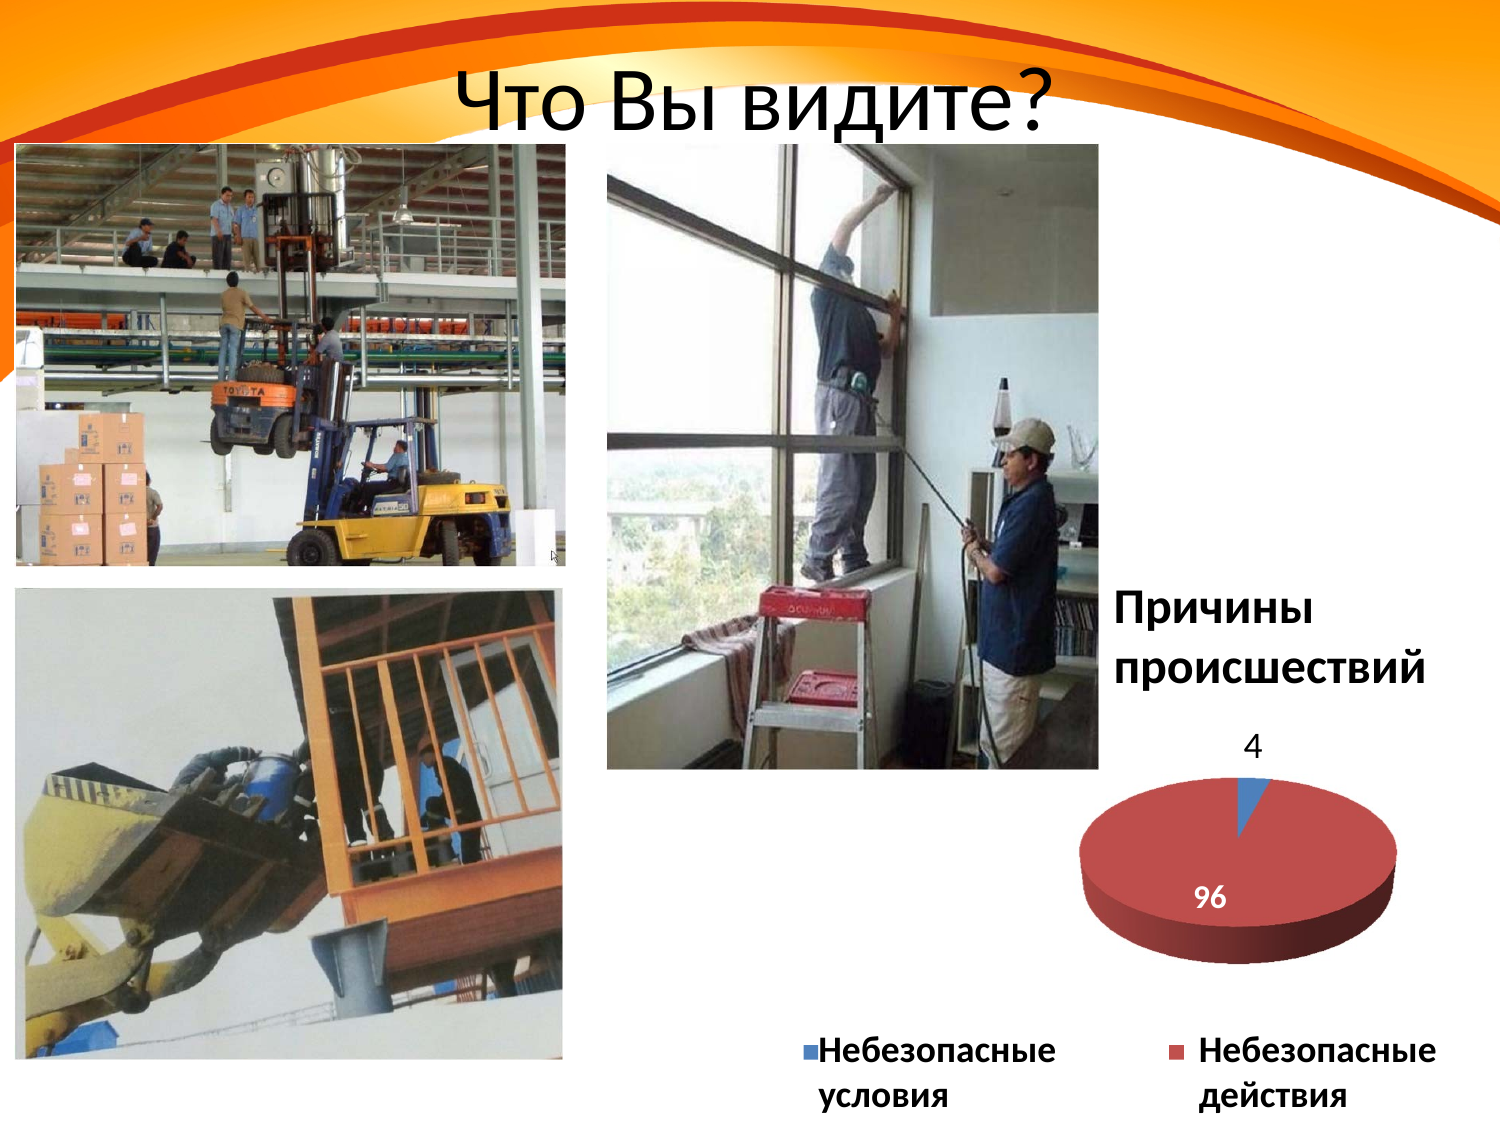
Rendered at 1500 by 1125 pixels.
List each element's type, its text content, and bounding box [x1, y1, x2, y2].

text_box 4 [1143, 713, 1300, 772]
text_box Небезопасные действия [1183, 1018, 1500, 1123]
picture [14, 587, 564, 1061]
title Что Вы видите? [80, 75, 1431, 188]
picture [0, 75, 1500, 771]
text_box [1169, 1045, 1183, 1060]
text_box Небезопасные условия [803, 1018, 1150, 1123]
text_box [0, 0, 1500, 75]
text_box Причины происшествий [1104, 566, 1497, 702]
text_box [887, 774, 1500, 968]
